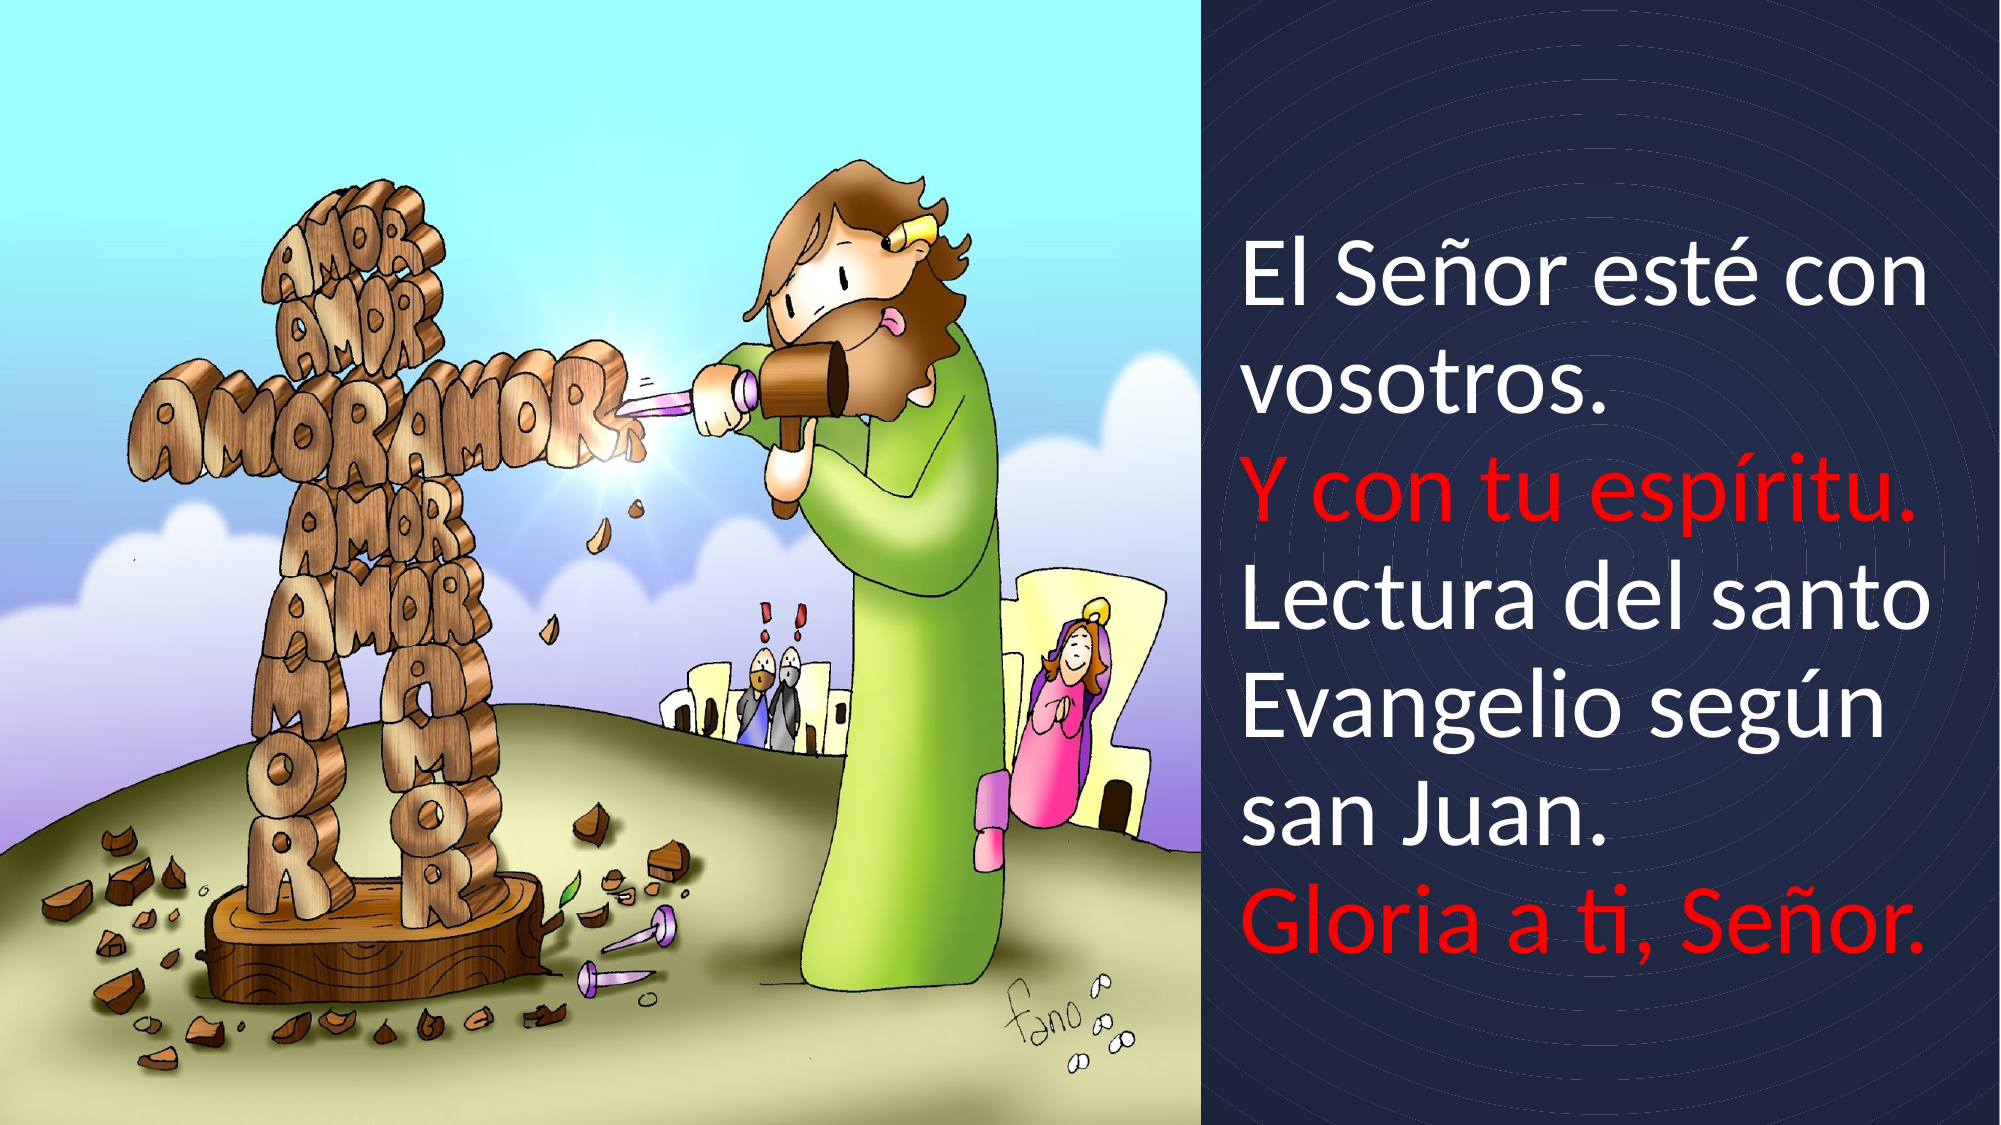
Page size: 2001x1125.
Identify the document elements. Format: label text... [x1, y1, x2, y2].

picture [0, 0, 1201, 1125]
title El Señor esté con vosotros. Y con tu espíritu. Lectura del santo Evangelio según san Juan. Gloria a ti, Señor. [1224, 42, 1969, 1083]
